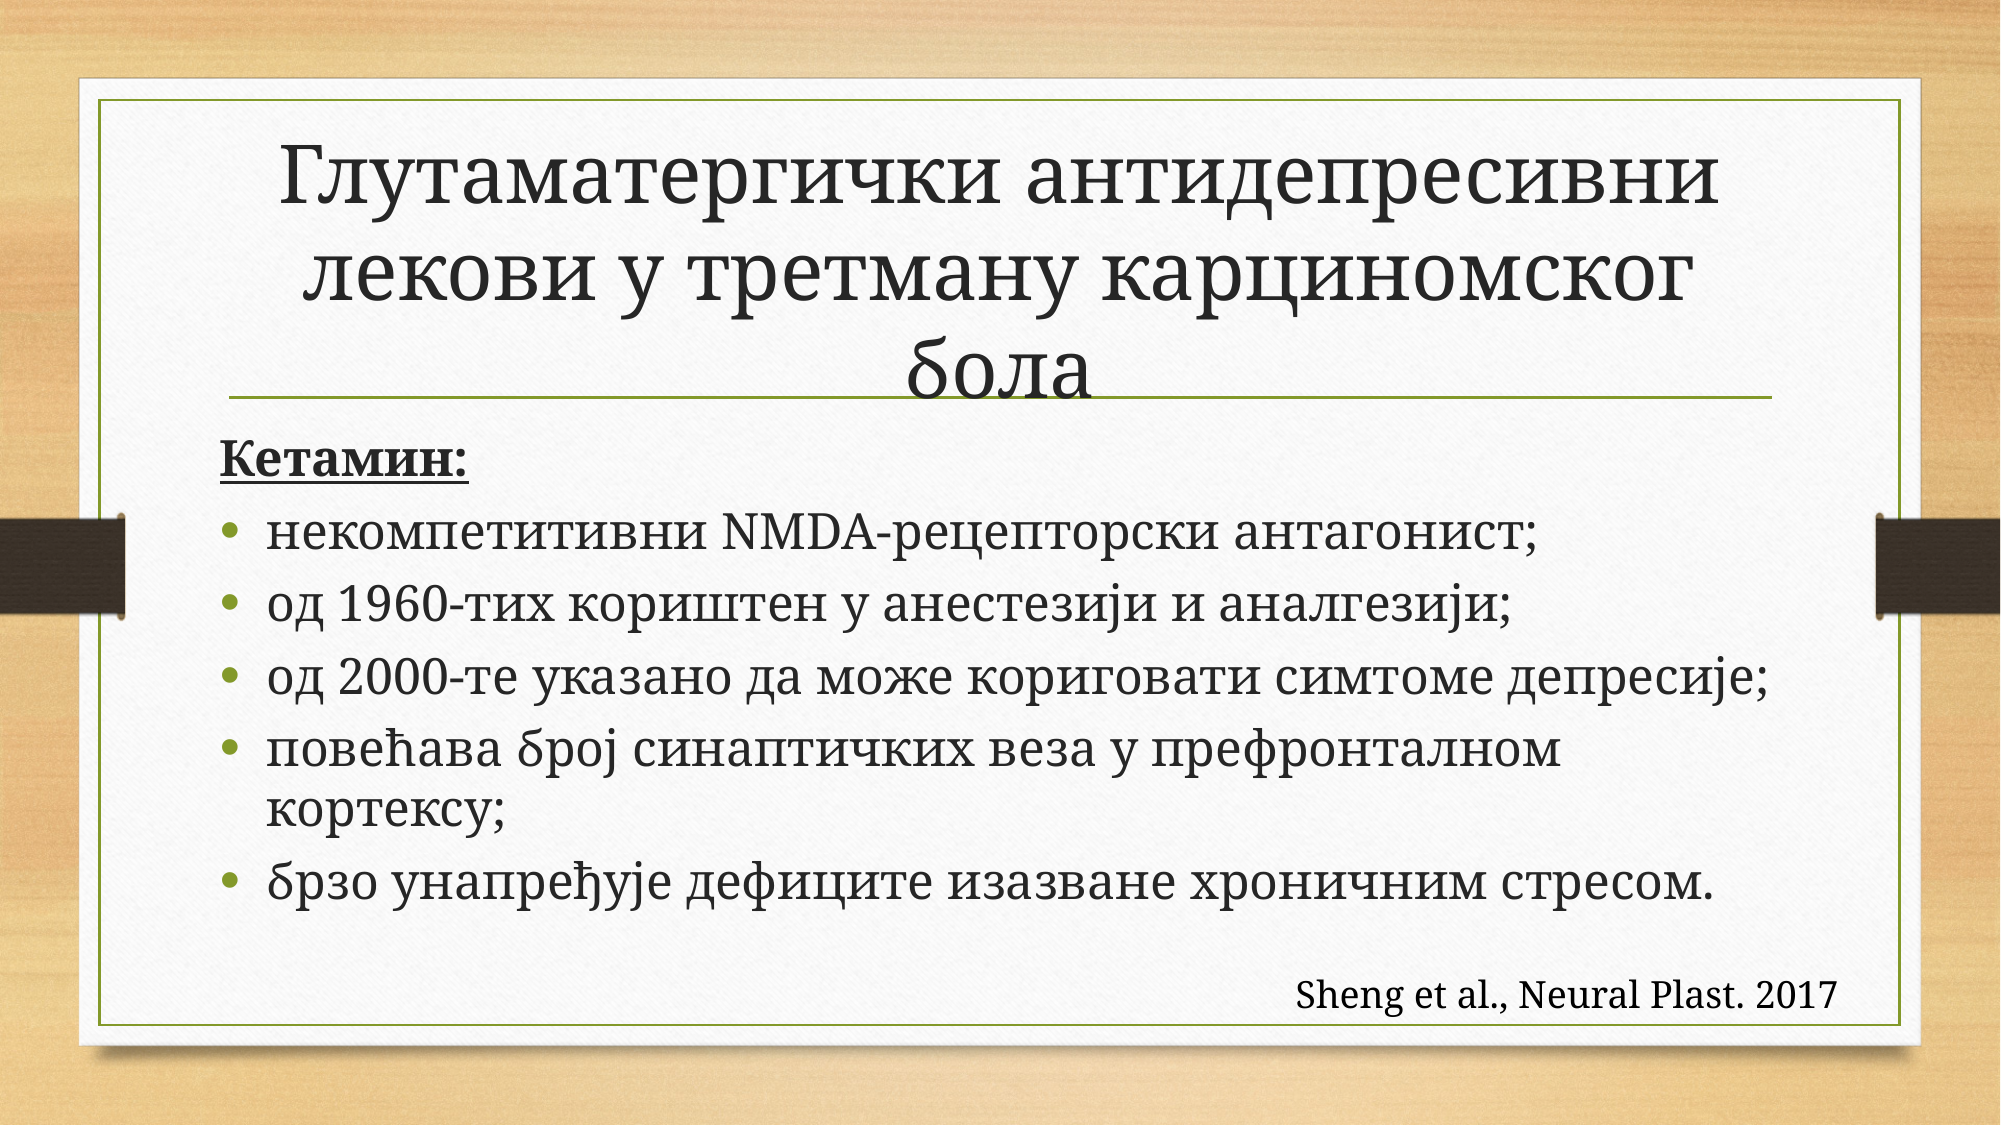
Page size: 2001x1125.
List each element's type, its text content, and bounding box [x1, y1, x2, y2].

text_box Sheng et al., Neural Plast. 2017 [1193, 963, 1847, 1024]
list Кетамин: некомпетитивни NMDA-рецепторски антагонист; од 1960-тих кориштен у анестезији и аналгезији; од 2000-те указано да може кориговати симтоме депресије; повећава број синаптичких веза у префронталном кортексу; брзо унапређује дефиците изазване хроничним стресом. [211, 418, 1788, 965]
picture [0, 0, 2001, 1125]
title Глутаматергички антидепресивни лекови у третману карциномског бола [211, 160, 1788, 376]
